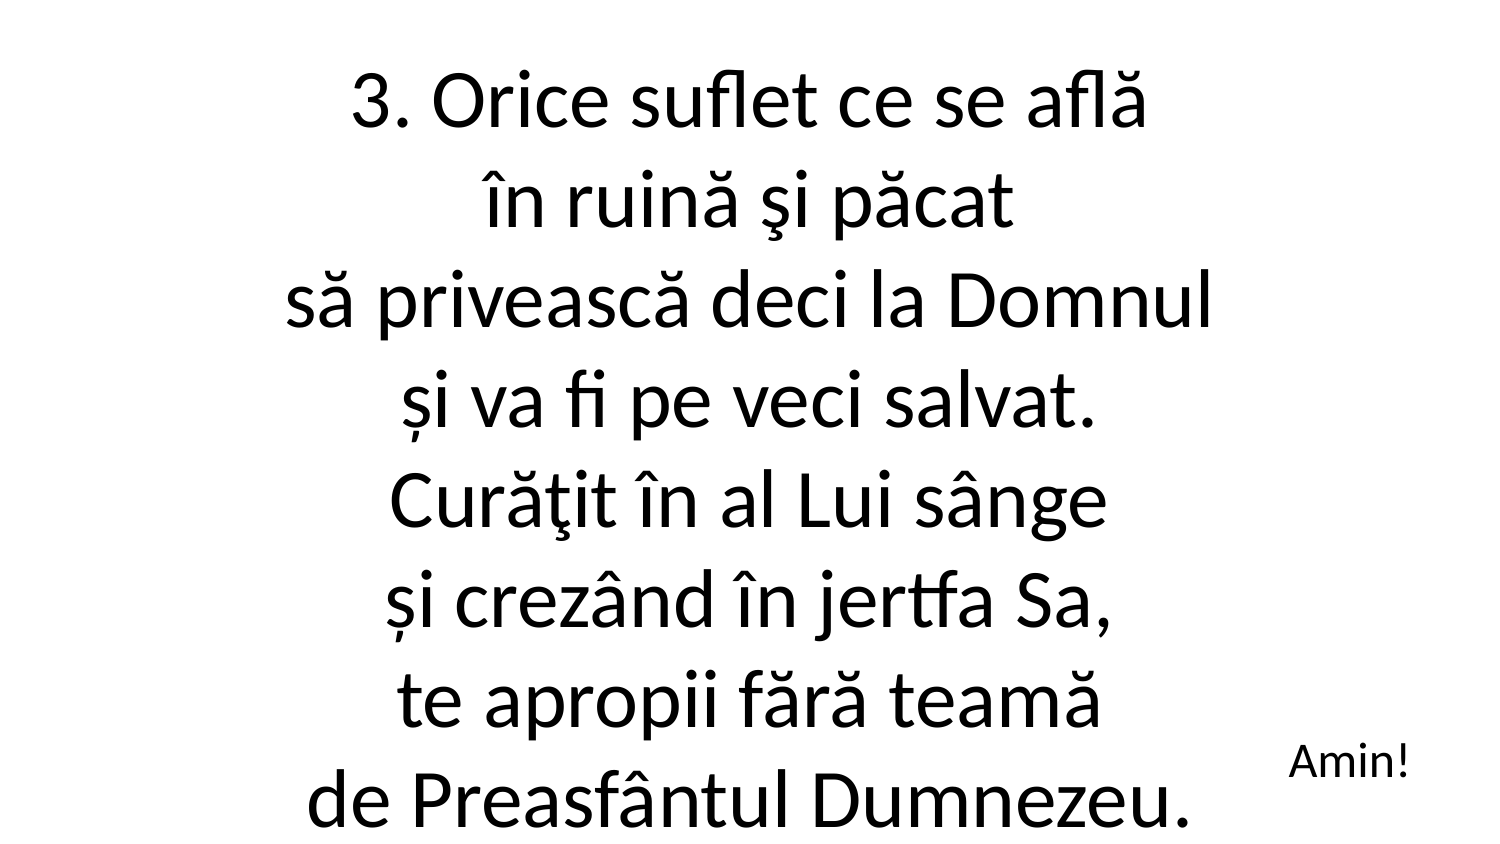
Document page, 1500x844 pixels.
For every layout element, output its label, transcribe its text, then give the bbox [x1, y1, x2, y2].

text_box Amin! [1273, 674, 1427, 795]
text_box 3. Orice suflet ce se află în ruină şi păcat să privească deci la Domnul și va fi pe veci salvat. Curăţit în al Lui sânge și crezând în jertfa Sa, te apropii fără teamă de Preasfântul Dumnezeu. [269, 0, 1231, 844]
